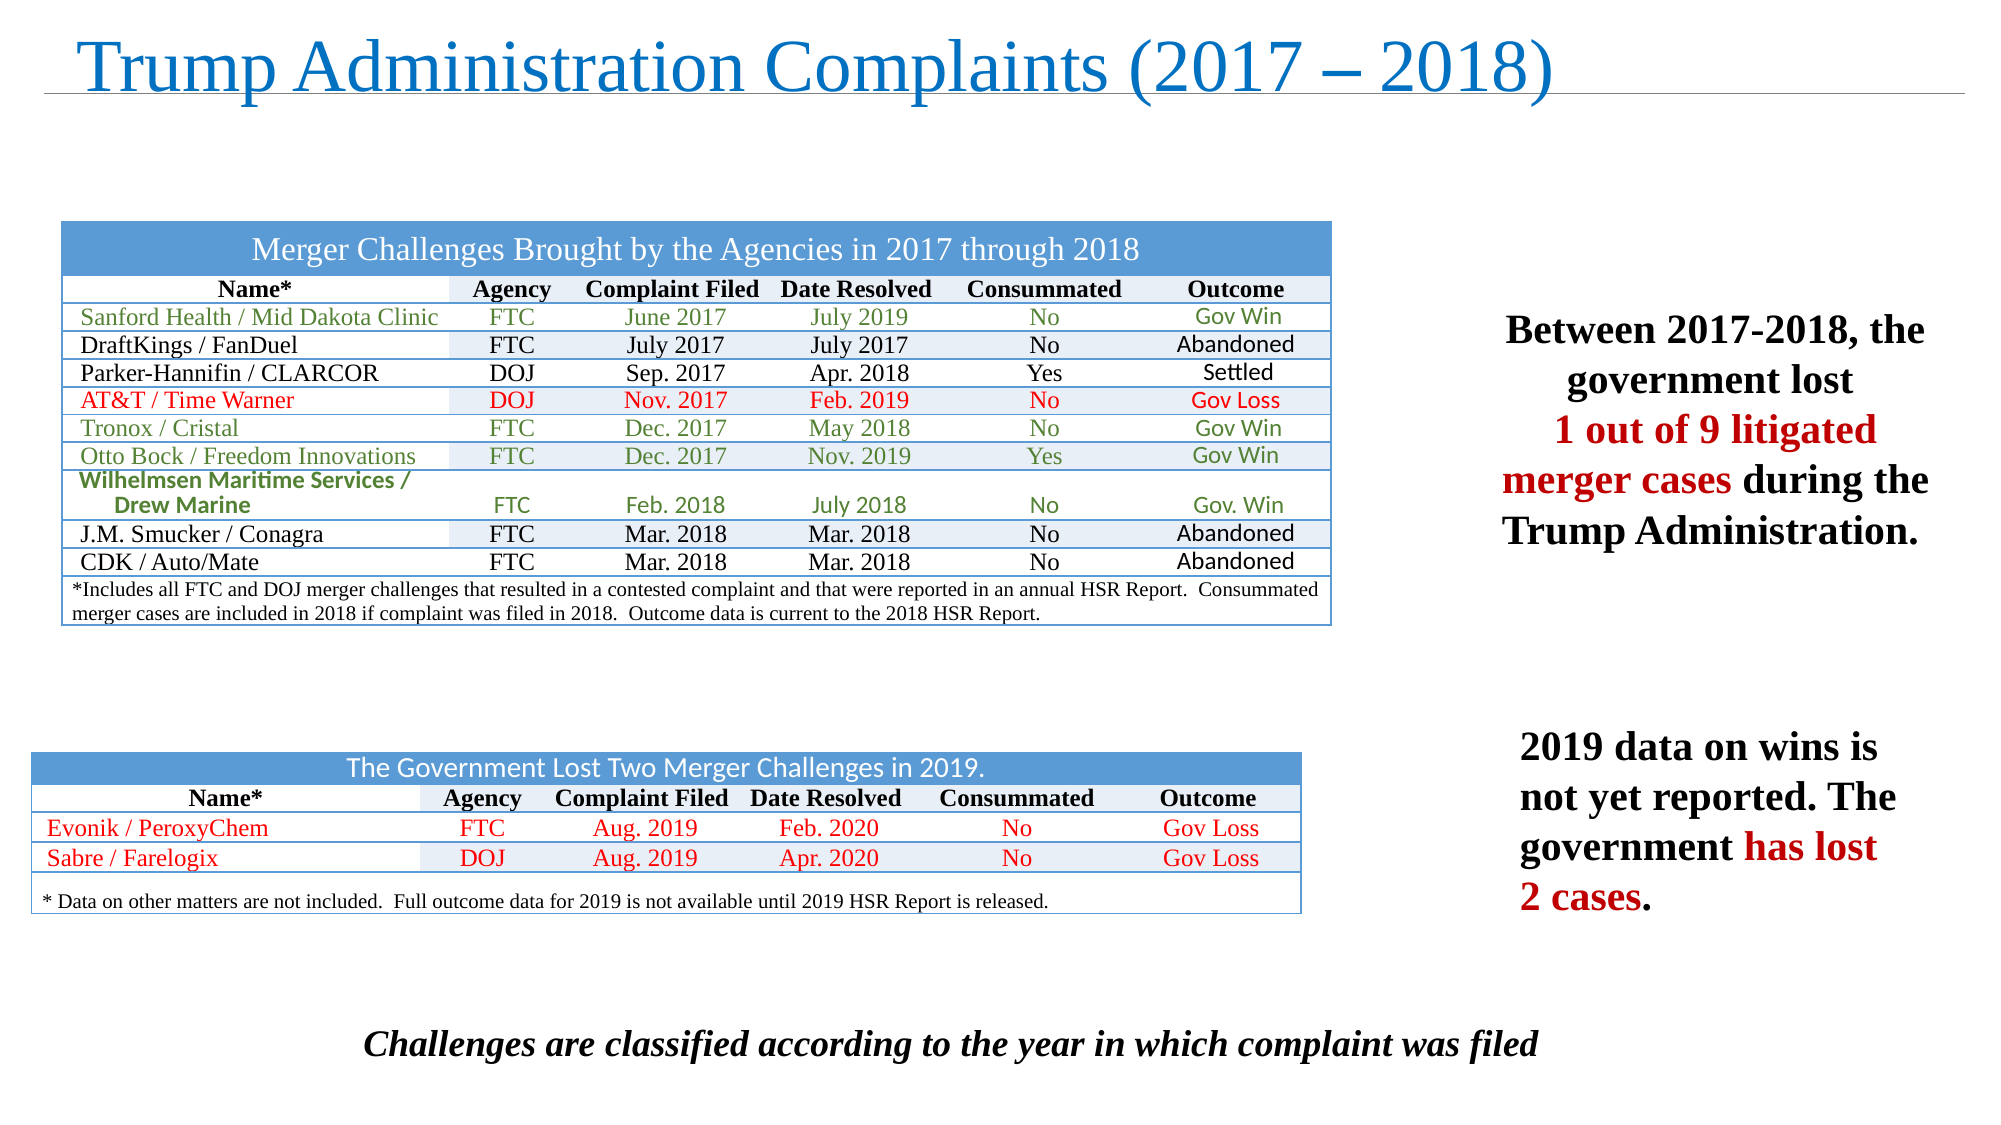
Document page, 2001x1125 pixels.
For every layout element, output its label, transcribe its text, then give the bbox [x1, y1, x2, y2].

table_cell FTC [449, 443, 575, 469]
table_cell No [943, 332, 1146, 358]
table_cell DOJ [449, 388, 575, 414]
table_header The Government Lost Two Merger Challenges in 2019. [32, 754, 1300, 784]
table_cell June 2017 [575, 304, 776, 330]
text_box Between 2017-2018, the government lost 1 out of 9 litigated merger cases during the Trump Administration. [1464, 294, 1960, 560]
table_cell No [943, 415, 1146, 441]
table_cell Agency [420, 785, 545, 811]
table_cell Gov Win [1146, 304, 1330, 330]
table_cell Outcome [1146, 276, 1330, 302]
title Trump Administration Complaints (2017 – 2018) [61, 35, 1735, 99]
table_cell Consummated [943, 276, 1146, 302]
table_cell No [943, 304, 1146, 330]
text_box 2019 data on wins is not yet reported. The government has lost 2 cases. [1504, 711, 1919, 926]
table_cell FTC [420, 813, 545, 841]
table_cell Sep. 2017 [575, 360, 776, 386]
table_cell Gov. Win [1146, 471, 1330, 519]
table_cell Gov Loss [1121, 843, 1300, 871]
table_cell Complaint Filed [545, 785, 745, 811]
table_cell Tronox / Cristal [63, 415, 449, 441]
table_cell Mar. 2018 [776, 521, 943, 547]
list [310, 98, 1487, 1027]
table_cell Aug. 2019 [545, 813, 745, 841]
table_cell No [913, 843, 1121, 871]
table_cell DOJ [449, 360, 575, 386]
table_cell July 2017 [776, 332, 943, 358]
table_cell Yes [943, 443, 1146, 469]
table_cell No [943, 549, 1146, 575]
table_cell Settled [1146, 360, 1330, 386]
table_cell Abandoned [1146, 521, 1330, 547]
table_cell Parker-Hannifin / CLARCOR [63, 360, 449, 386]
table_cell Date Resolved [745, 785, 913, 811]
table_cell Aug. 2019 [545, 843, 745, 871]
table_cell No [913, 813, 1121, 841]
table_cell No [943, 521, 1146, 547]
table_cell Dec. 2017 [575, 415, 776, 441]
table_cell Feb. 2018 [575, 471, 776, 519]
table_cell Consummated [913, 785, 1121, 811]
table_cell FTC [449, 549, 575, 575]
table_cell AT&T / Time Warner [63, 388, 449, 414]
table_cell Date Resolved [776, 276, 943, 302]
table_cell May 2018 [776, 415, 943, 441]
table_cell Name* [32, 785, 420, 811]
table_cell *Includes all FTC and DOJ merger challenges that resulted in a contested complaint and that were reported in an annual HSR Report. Consummated merger cases are included in 2018 if complaint was filed in 2018. Outcome data is current to the 2018 HSR Report. [63, 577, 1330, 624]
table_cell Nov. 2019 [776, 443, 943, 469]
table_cell * Data on other matters are not included. Full outcome data for 2019 is not available until 2019 HSR Report is released. [32, 873, 1300, 913]
table_cell Feb. 2019 [776, 388, 943, 414]
table_cell Mar. 2018 [776, 549, 943, 575]
table_cell Mar. 2018 [575, 549, 776, 575]
table_cell FTC [449, 304, 575, 330]
table_cell Feb. 2020 [745, 813, 913, 841]
table_cell Name* [63, 276, 449, 302]
table_cell July 2019 [776, 304, 943, 330]
table_cell No [943, 471, 1146, 519]
table_cell Gov Loss [1146, 388, 1330, 414]
table_cell CDK / Auto/Mate [63, 549, 449, 575]
table_cell Abandoned [1146, 332, 1330, 358]
table_cell Sabre / Farelogix [32, 843, 420, 871]
table_cell Gov Win [1146, 443, 1330, 469]
table_header Merger Challenges Brought by the Agencies in 2017 through 2018 [63, 222, 1330, 274]
table_cell Gov Loss [1121, 813, 1300, 841]
table_cell No [943, 388, 1146, 414]
table_cell Outcome [1121, 785, 1300, 811]
table_cell DOJ [420, 843, 545, 871]
table_cell July 2017 [575, 332, 776, 358]
table_cell Abandoned [1146, 549, 1330, 575]
table_cell Complaint Filed [575, 276, 776, 302]
table_cell July 2018 [776, 471, 943, 519]
table_cell FTC [449, 521, 575, 547]
table_cell DraftKings / FanDuel [63, 332, 449, 358]
table_cell Agency [449, 276, 575, 302]
table_cell FTC [449, 471, 575, 519]
table_cell Apr. 2020 [745, 843, 913, 871]
table_cell Wilhelmsen Maritime Services / . Drew Marine [63, 471, 449, 519]
table_cell Sanford Health / Mid Dakota Clinic [63, 304, 449, 330]
table_cell Yes [943, 360, 1146, 386]
table_cell Gov Win [1146, 415, 1330, 441]
table_cell Apr. 2018 [776, 360, 943, 386]
table_cell J.M. Smucker / Conagra [63, 521, 449, 547]
table_cell Otto Bock / Freedom Innovations [63, 443, 449, 469]
table_cell Dec. 2017 [575, 443, 776, 469]
text_box Challenges are classified according to the year in which complaint was filed [348, 1012, 1712, 1117]
table_cell Mar. 2018 [575, 521, 776, 547]
table_cell Evonik / PeroxyChem [32, 813, 420, 841]
table_cell FTC [449, 415, 575, 441]
table_cell Nov. 2017 [575, 388, 776, 414]
table_cell FTC [449, 332, 575, 358]
